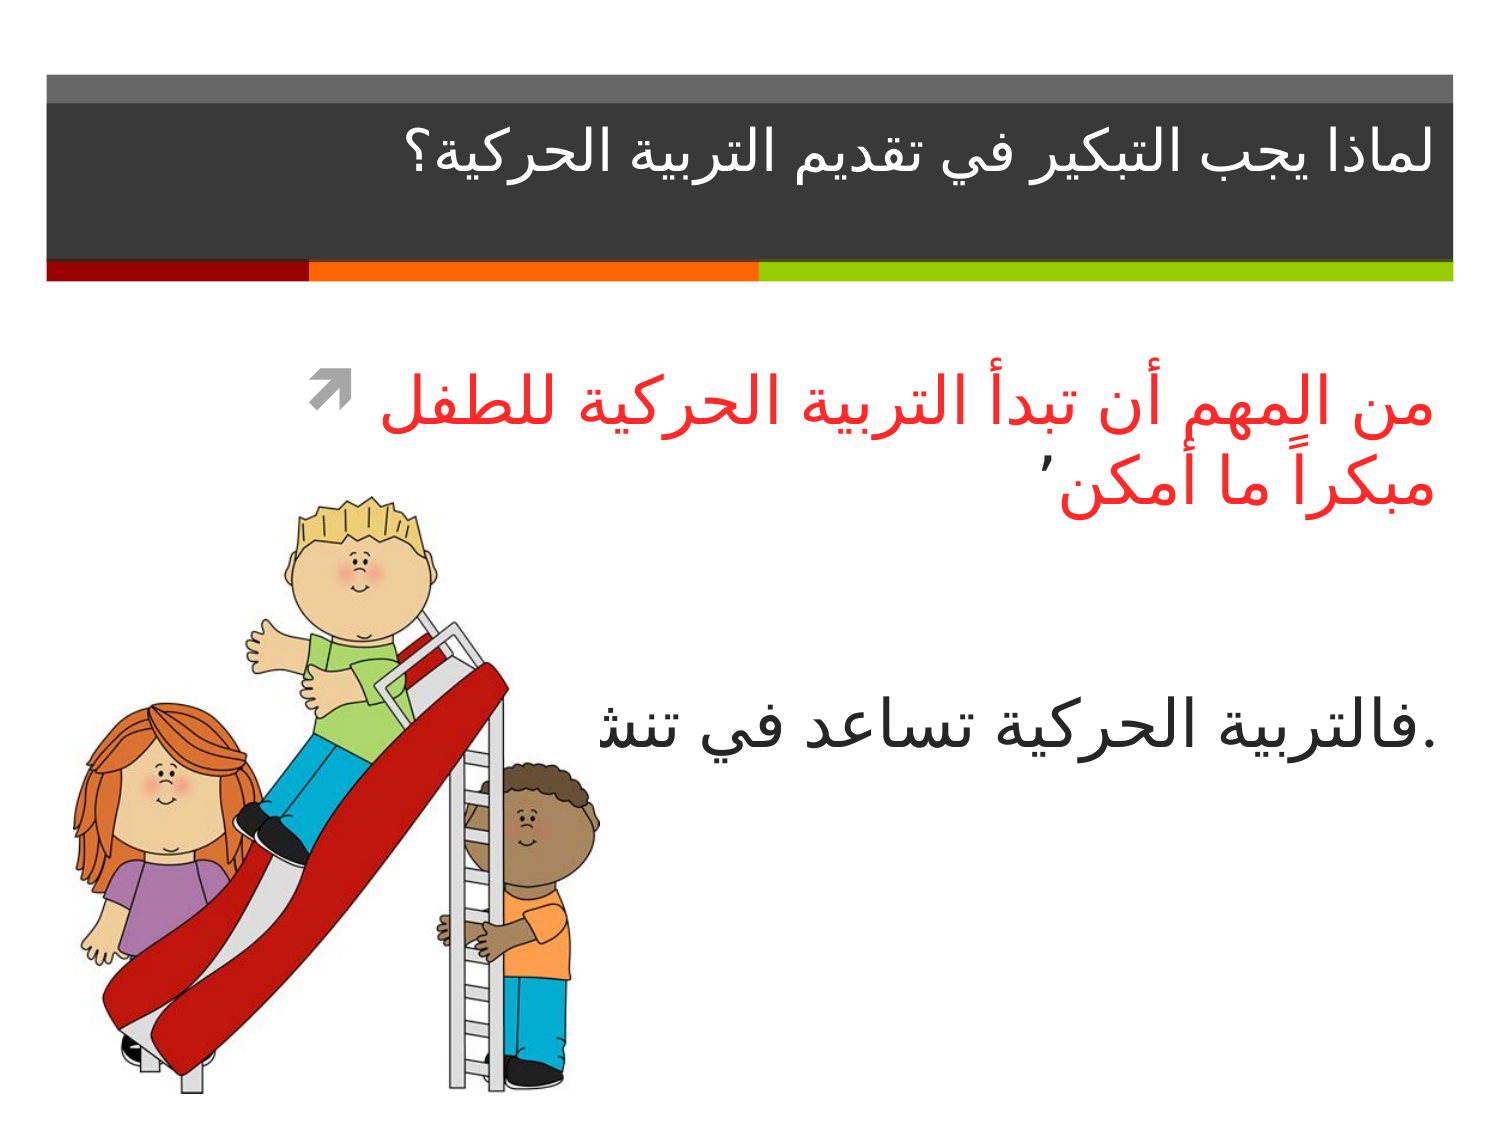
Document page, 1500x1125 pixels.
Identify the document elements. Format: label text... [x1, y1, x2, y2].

list من المهم أن تبدأ التربية الحركية للطفل مبكراً ما أمكن٬ فالتربية الحركية تساعد في تنشيط النمو. [152, 350, 1454, 1005]
title لماذا يجب التبكير في تقديم التربية الحركية؟ [46, 103, 1454, 263]
picture [73, 495, 601, 1095]
